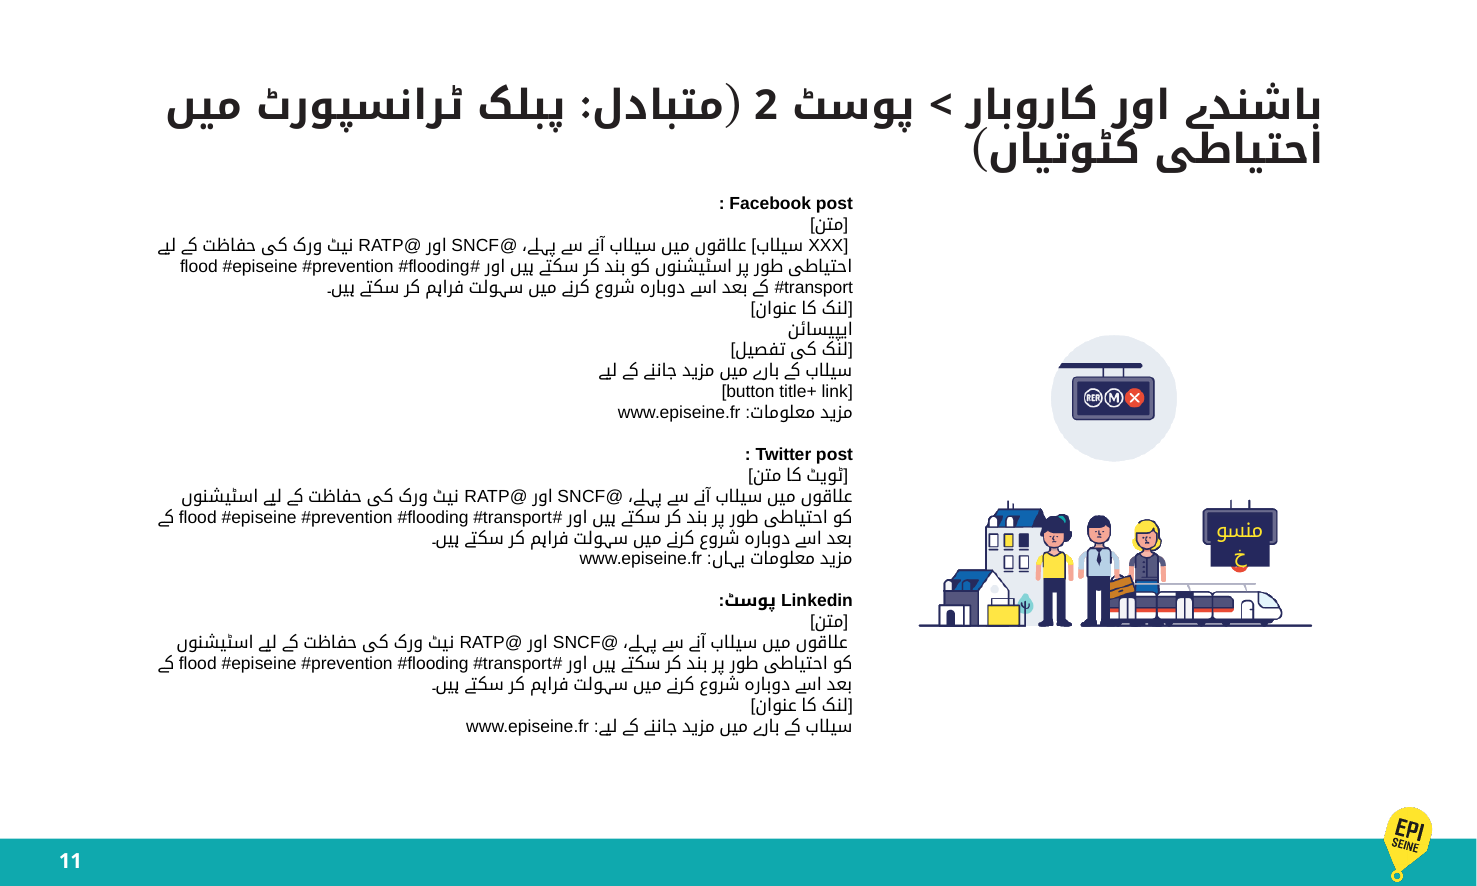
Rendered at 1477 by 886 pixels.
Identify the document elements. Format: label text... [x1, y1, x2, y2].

picture [906, 300, 1313, 656]
title باشندے اور کاروبار > پوسٹ 2 (متبادل: پبلک ٹرانسپورٹ میں احتیاطی کٹوتیاں) [152, 72, 1325, 173]
picture [1381, 805, 1433, 883]
text_box Facebook post : [متن] [XXX سیلاب] علاقوں میں سیلاب آنے سے پہلے، @SNCF اور @RATP نیٹ ورک کی حفاظت کے لیے احتیاطی طور پر اسٹیشنوں کو بند کر سکتے ہیں اور #flood #episeine #prevention #flooding #transport کے بعد اسے دوبارہ شروع کرنے میں سہولت فراہم کر سکتے ہیں۔ [لنک کا عنوان] ایپیسائن [لنک کی تفصیل] سیلاب کے بارے میں مزید جاننے کے لیے [button title+ link] مزید معلومات: www.episeine.fr Twitter post : [ٹویٹ کا متن] علاقوں میں سیلاب آنے سے پہلے، @SNCF اور @RATP نیٹ ورک کی حفاظت کے لیے اسٹیشنوں کو احتیاطی طور پر بند کر سکتے ہیں اور #flood #episeine #prevention #flooding #transport کے بعد اسے دوبارہ شروع کرنے میں سہولت فراہم کر سکتے ہیں۔ مزید معلومات یہاں: www.episeine.fr Linkedin پوسٹ: [متن] علاقوں میں سیلاب آنے سے پہلے، @SNCF اور @RATP نیٹ ورک کی حفاظت کے لیے اسٹیشنوں کو احتیاطی طور پر بند کر سکتے ہیں اور #flood #episeine #prevention #flooding #transport کے بعد اسے دوبارہ شروع کرنے میں سہولت فراہم کر سکتے ہیں۔ [لنک کا عنوان] سیلاب کے بارے میں مزید جاننے کے لیے: www.episeine.fr [152, 145, 858, 741]
